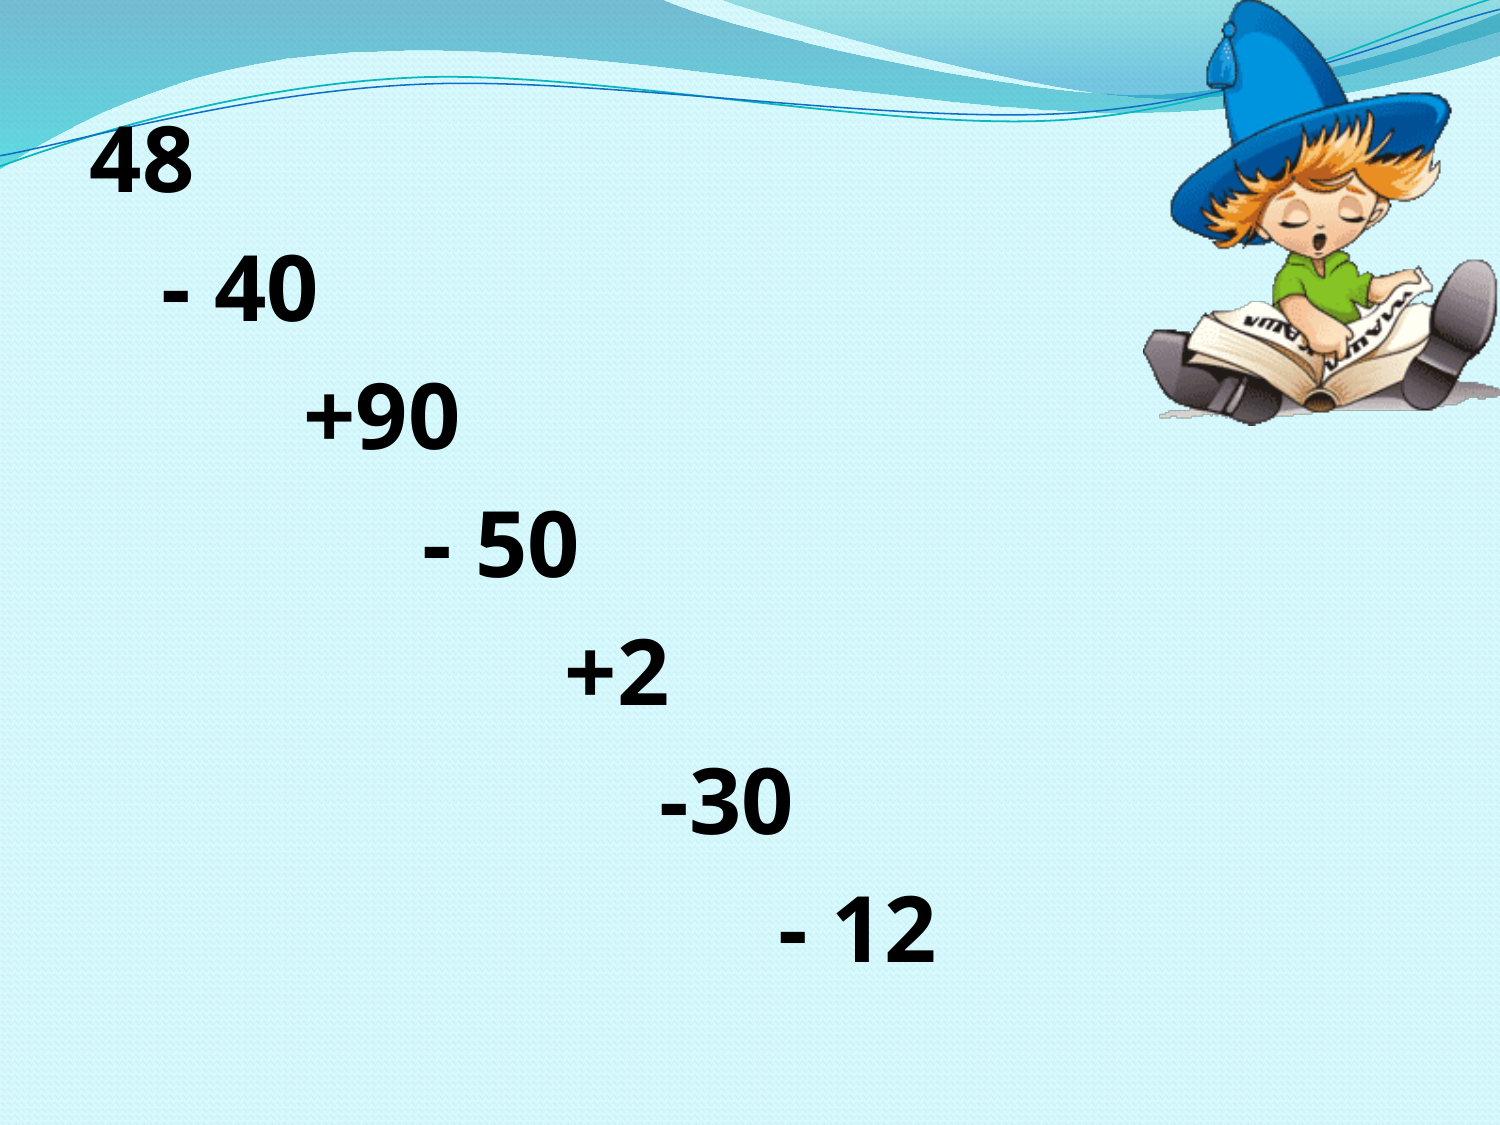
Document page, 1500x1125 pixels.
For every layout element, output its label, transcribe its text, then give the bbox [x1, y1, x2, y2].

list 48 - 40 +90 - 50 +2 -30 - 12 [75, 93, 1114, 1038]
picture [1143, 0, 1500, 426]
